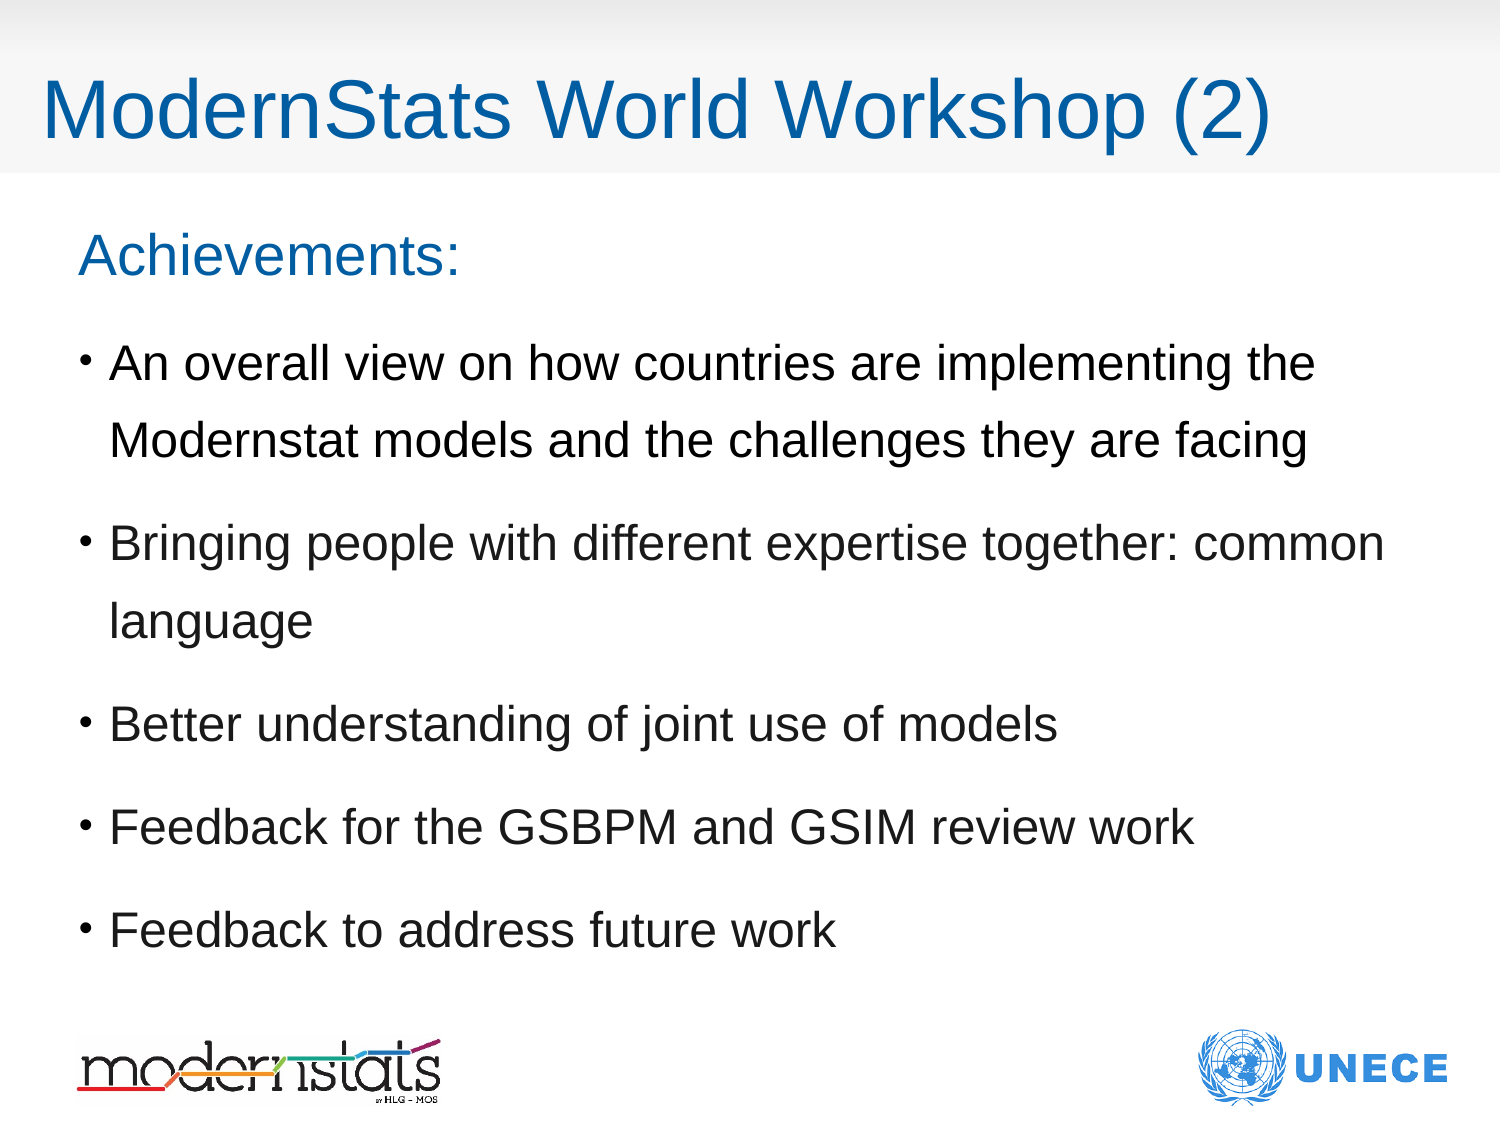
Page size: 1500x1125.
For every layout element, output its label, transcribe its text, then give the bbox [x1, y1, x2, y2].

title ModernStats World Workshop (2) [41, 33, 1459, 157]
list Achievements: An overall view on how countries are implementing the Modernstat models and the challenges they are facing Bringing people with different expertise together: common language Better understanding of joint use of models Feedback for the GSBPM and GSIM review work Feedback to address future work [41, 196, 1459, 993]
picture [1198, 1029, 1447, 1106]
picture [76, 1034, 441, 1106]
